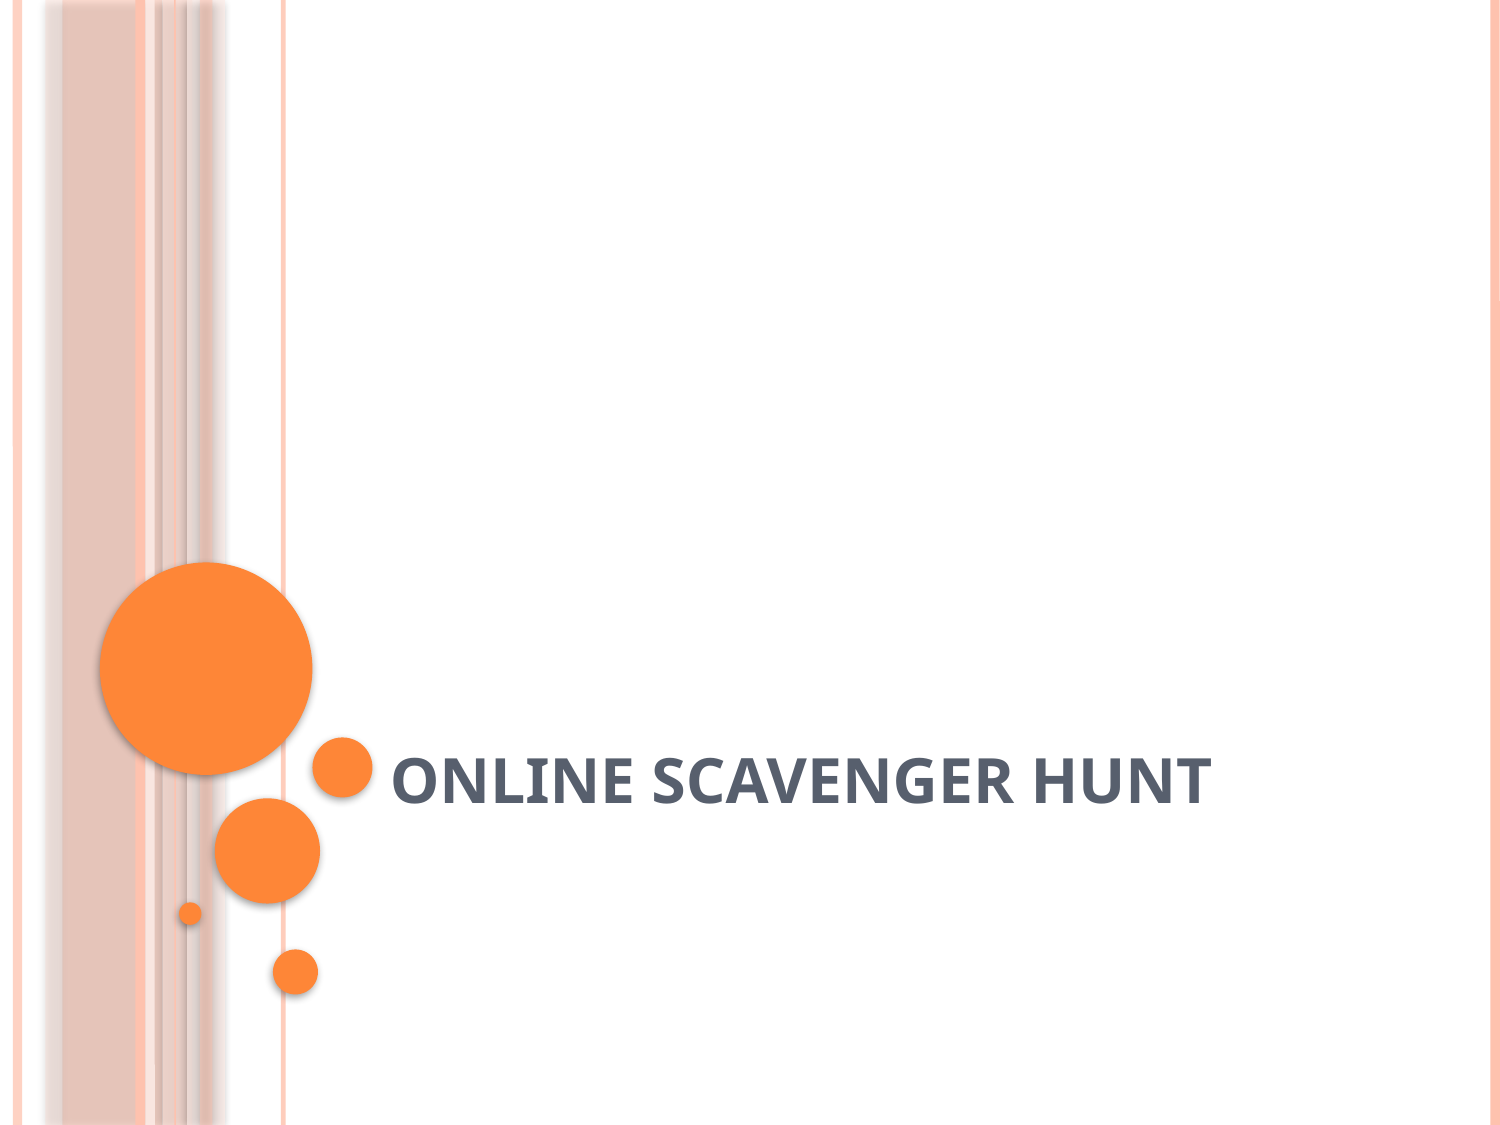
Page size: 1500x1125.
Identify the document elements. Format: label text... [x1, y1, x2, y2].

title Online Scavenger Hunt [375, 512, 1388, 824]
